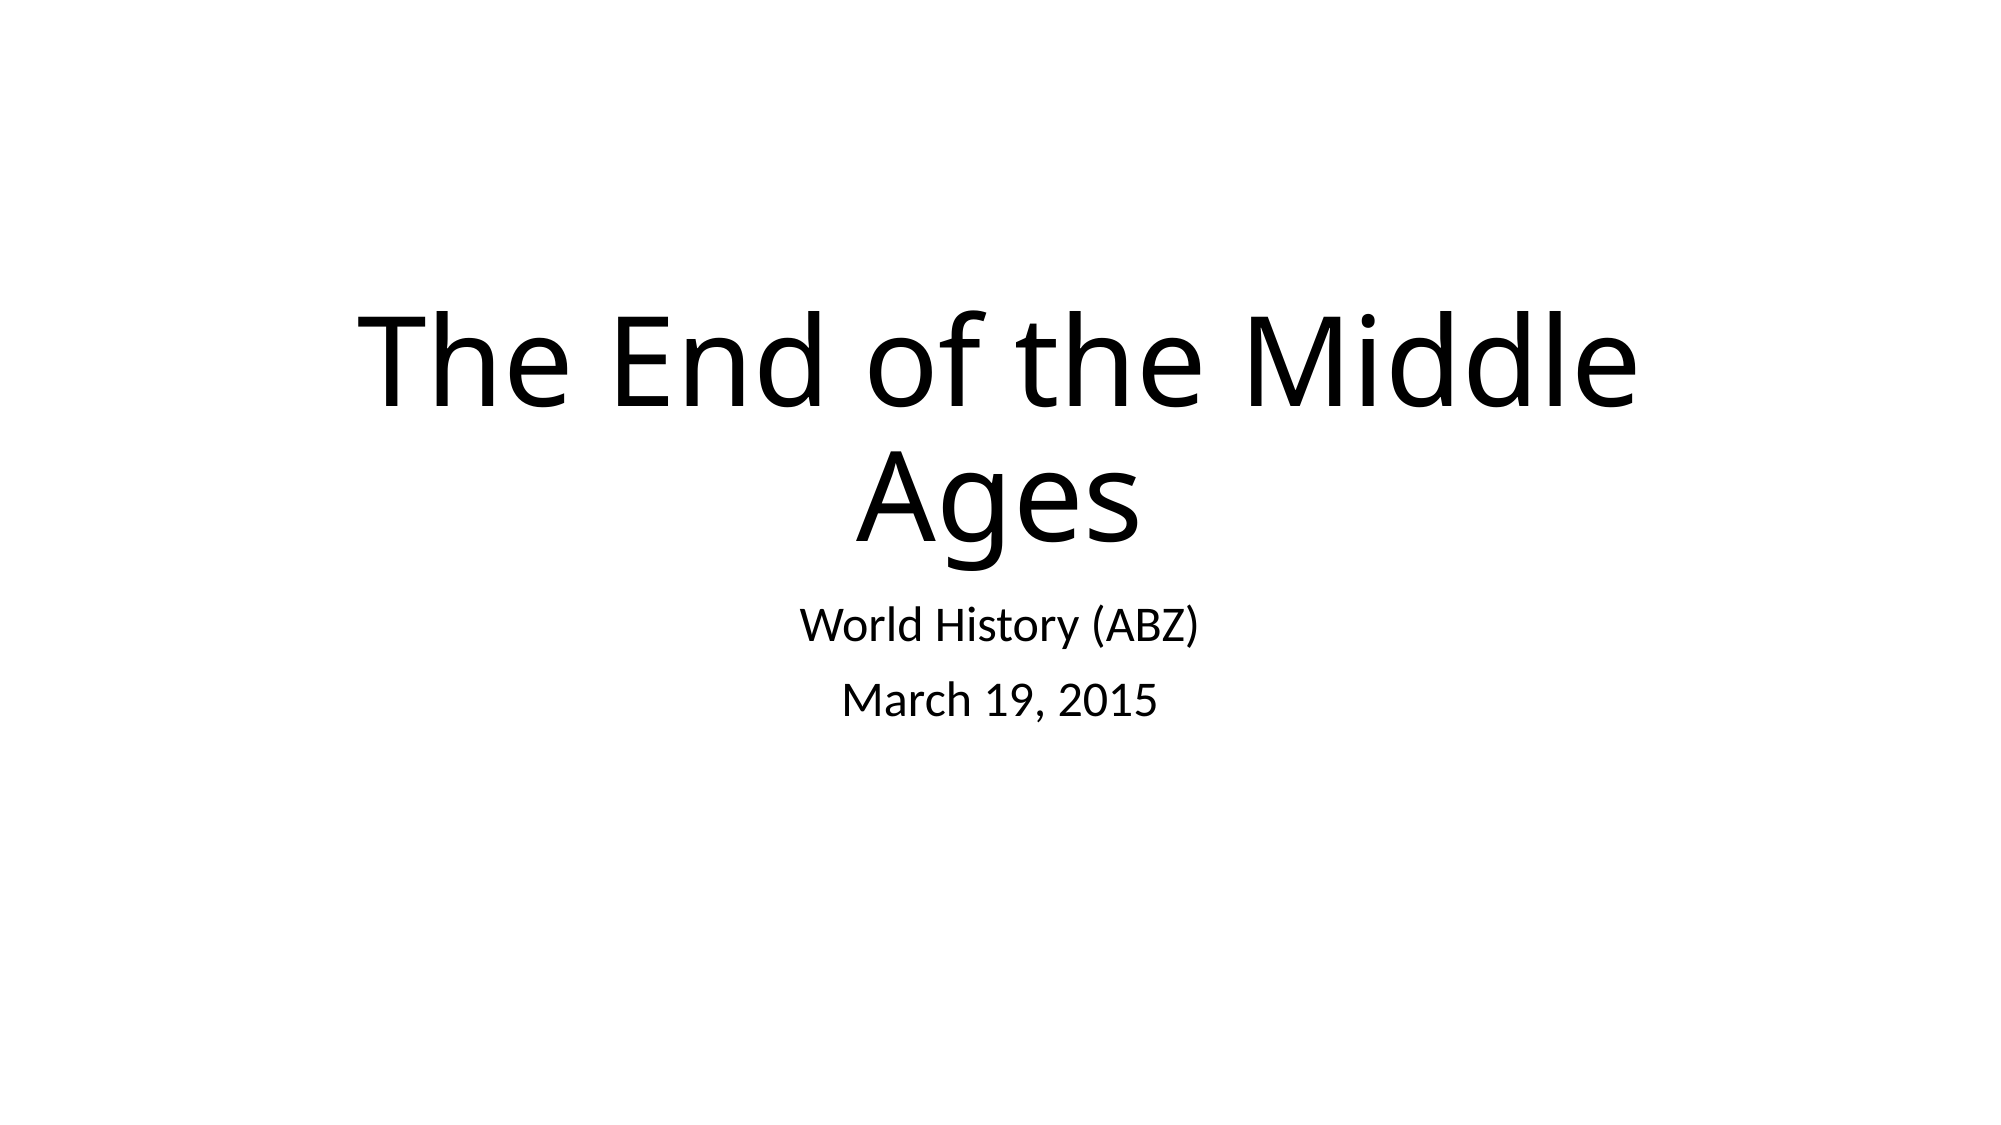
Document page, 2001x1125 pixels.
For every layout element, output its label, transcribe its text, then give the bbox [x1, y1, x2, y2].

title The End of the Middle Ages [249, 184, 1750, 576]
subtitle World History (ABZ) March 19, 2015 [249, 590, 1750, 863]
